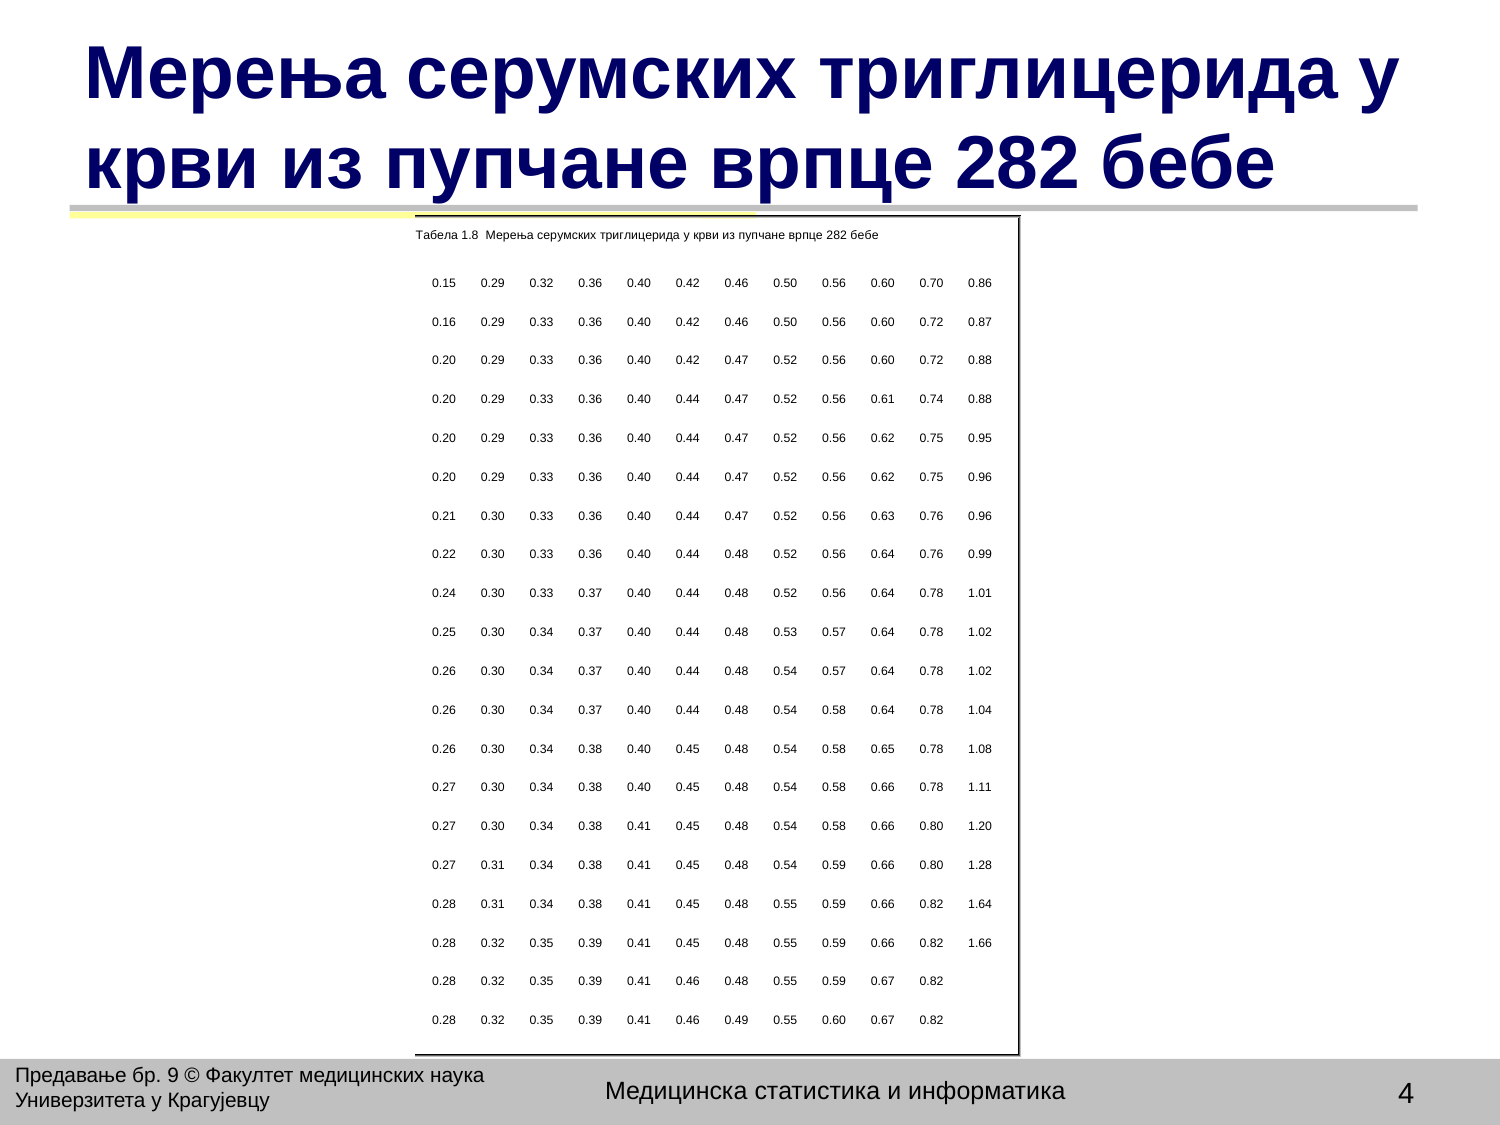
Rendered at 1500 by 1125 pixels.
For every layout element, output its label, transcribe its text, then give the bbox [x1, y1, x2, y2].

slide_number Предавање бр. 9 © Факултет медицинских наука Универзитета у Крагујевцу [0, 1053, 611, 1108]
footer Медицинска статистика и информатика [512, 1066, 1160, 1125]
title Mерења серумских триглицерида у крви из пупчане врпце 282 бебе [69, 19, 1426, 208]
slide_number 4 [1164, 1066, 1430, 1125]
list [414, 214, 1036, 1058]
